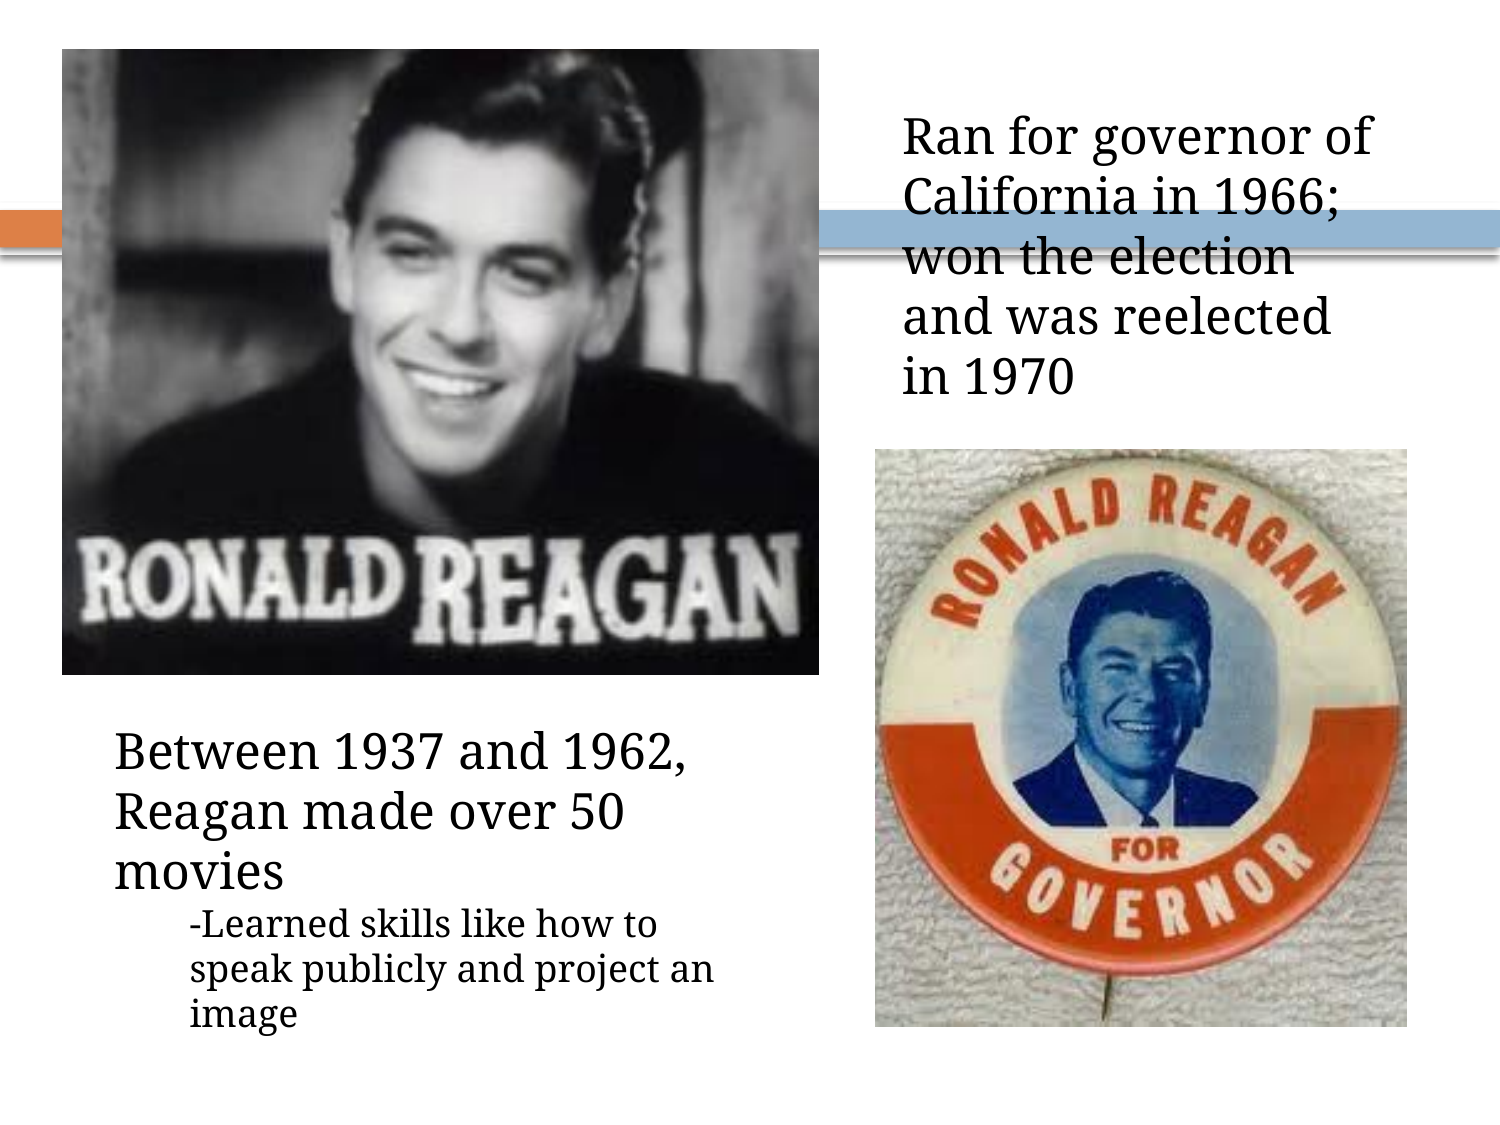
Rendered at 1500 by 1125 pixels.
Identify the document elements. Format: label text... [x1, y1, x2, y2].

picture [62, 49, 819, 676]
text_box Ran for governor of California in 1966; won the election and was reelected in 1970 [887, 97, 1388, 448]
picture [874, 449, 1407, 1027]
text_box Between 1937 and 1962, Reagan made over 50 movies -Learned skills like how to speak publicly and project an image [99, 712, 763, 1088]
